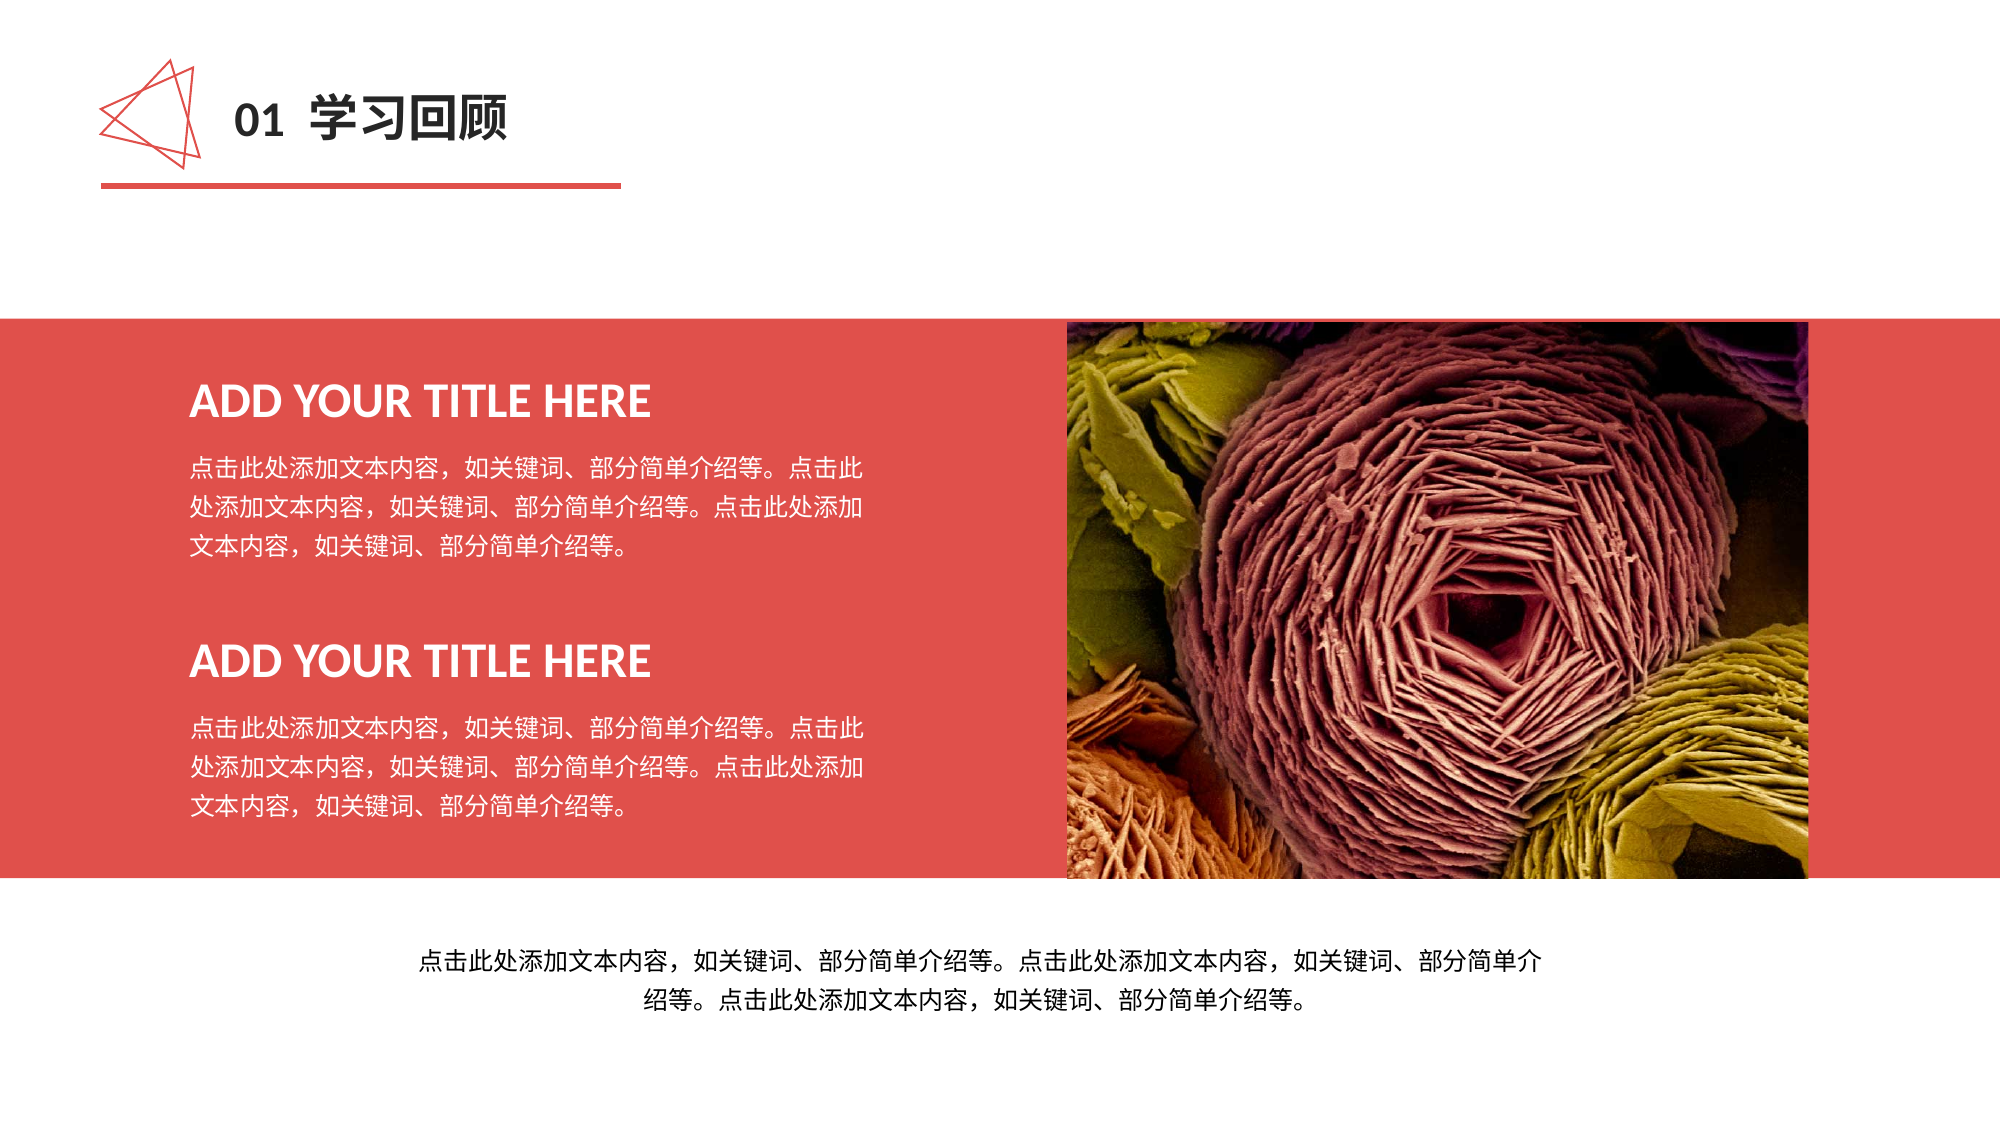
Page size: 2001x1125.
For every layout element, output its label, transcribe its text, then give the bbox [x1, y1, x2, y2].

text_box 点击此处添加文本内容，如关键词、部分简单介绍等。点击此处添加文本内容，如关键词、部分简单介绍等。点击此处添加文本内容，如关键词、部分简单介绍等。 [174, 436, 885, 569]
text_box ADD YOUR TITLE HERE [174, 360, 838, 436]
list 01 学习回顾 [219, 85, 720, 151]
picture [1066, 322, 1809, 879]
text_box 点击此处添加文本内容，如关键词、部分简单介绍等。点击此处添加文本内容，如关键词、部分简单介绍等。点击此处添加文本内容，如关键词、部分简单介绍等。 [396, 929, 1566, 1022]
text_box ADD YOUR TITLE HERE [174, 620, 838, 696]
text_box 点击此处添加文本内容，如关键词、部分简单介绍等。点击此处添加文本内容，如关键词、部分简单介绍等。点击此处添加文本内容，如关键词、部分简单介绍等。 [175, 696, 886, 828]
